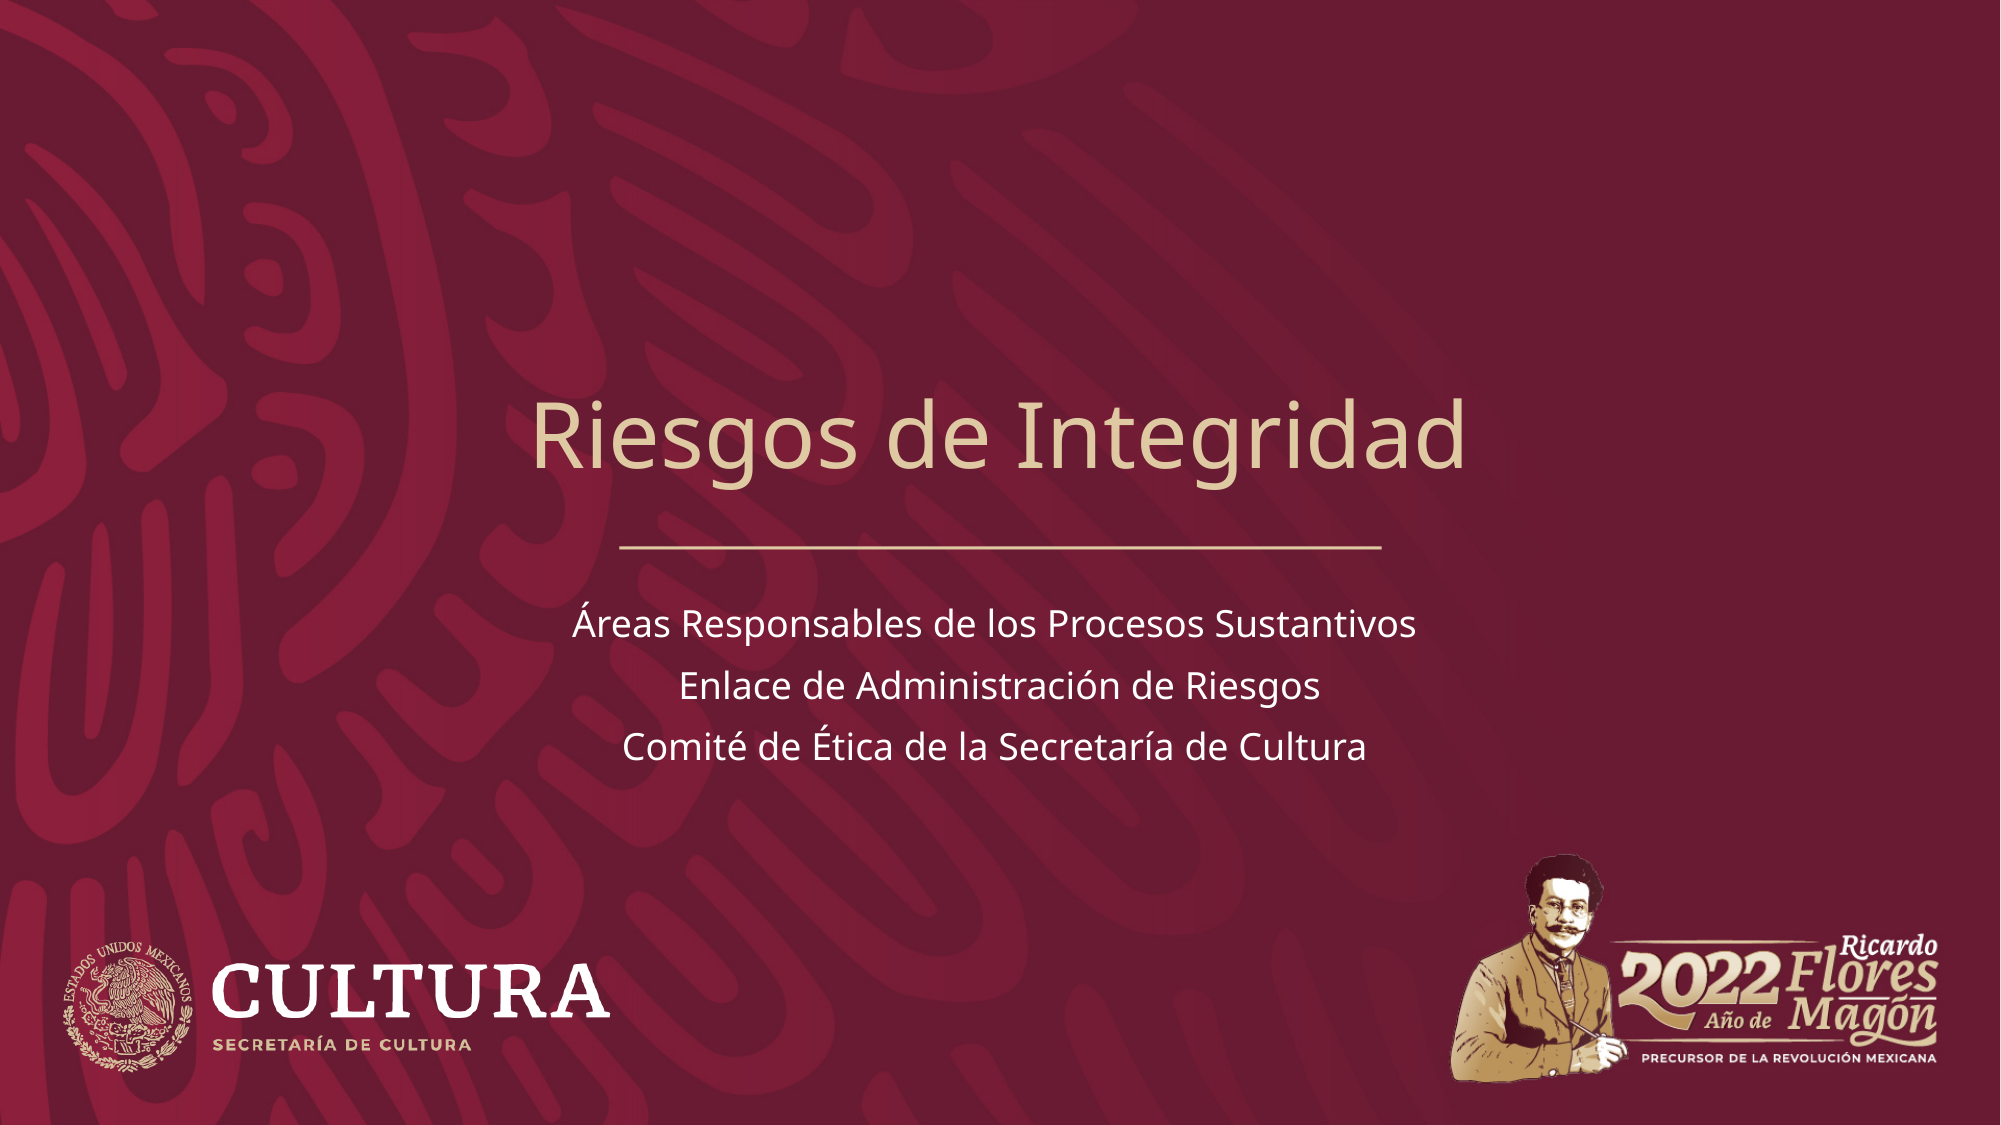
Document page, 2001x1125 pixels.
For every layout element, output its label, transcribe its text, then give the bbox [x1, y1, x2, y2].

title Riesgos de Integridad [59, 330, 1941, 548]
text_box Áreas Responsables de los Procesos Sustantivos Enlace de Administración de Riesgos Comité de Ética de la Secretaría de Cultura [508, 598, 1491, 785]
picture [0, 0, 2001, 1125]
